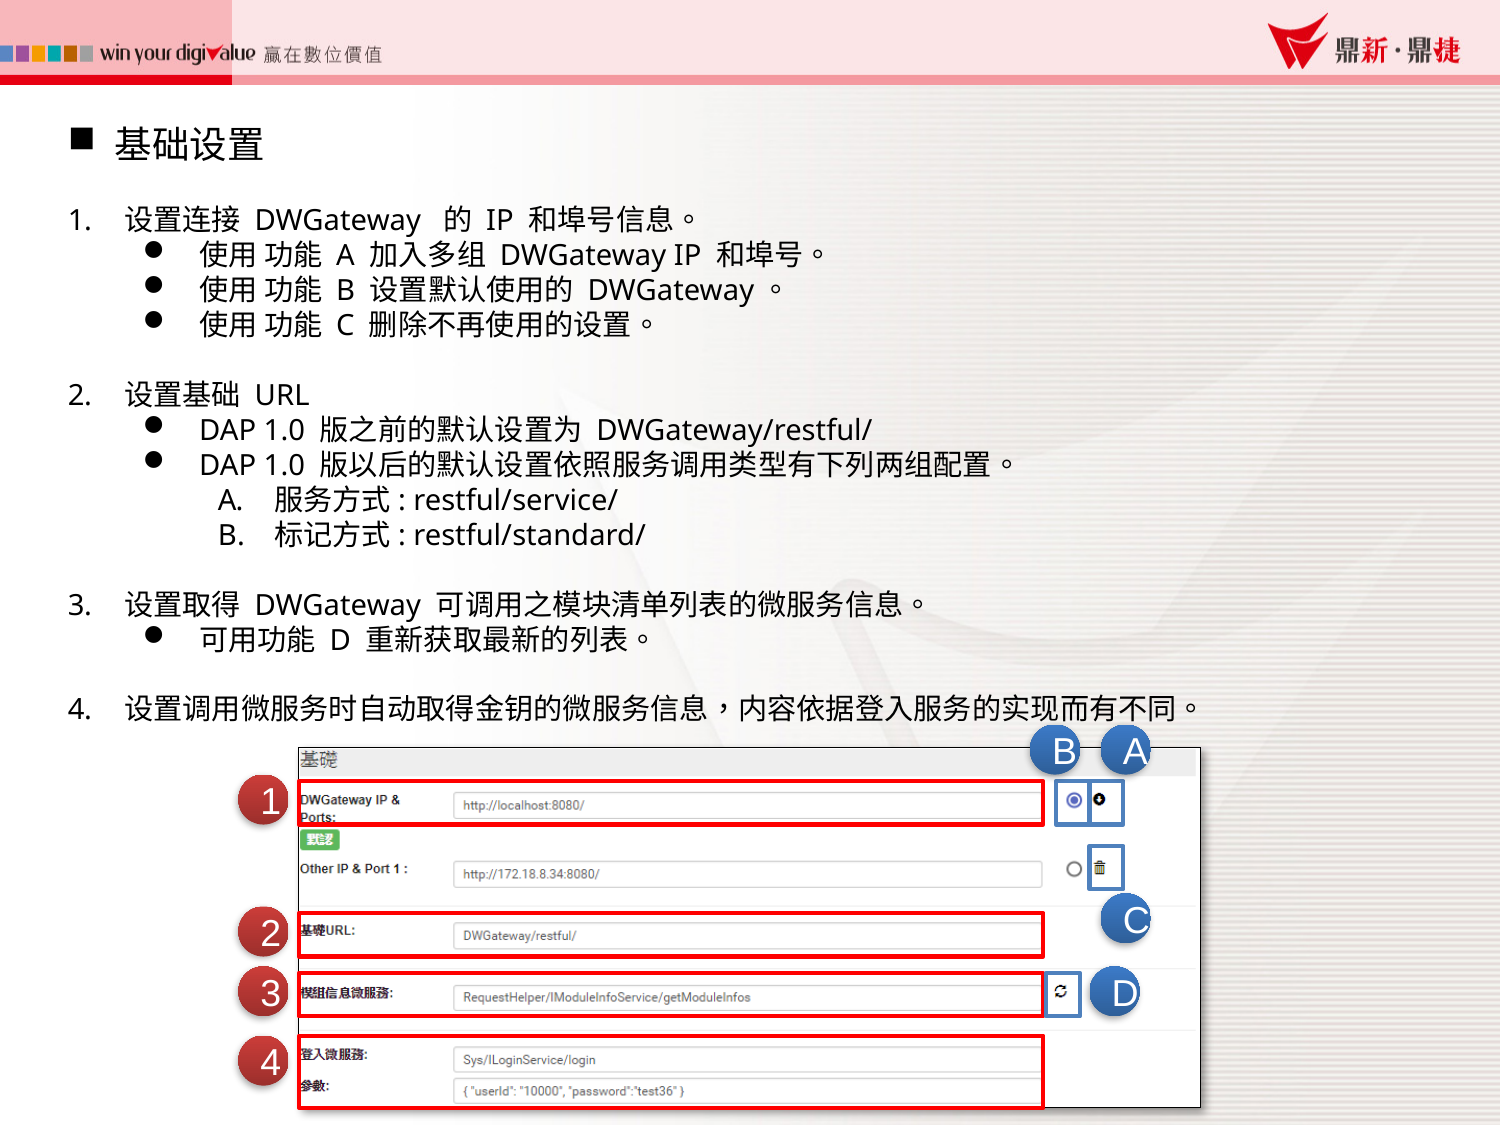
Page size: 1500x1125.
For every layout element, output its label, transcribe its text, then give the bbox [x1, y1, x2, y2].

text_box 基础设置 设置连接 DWGateway 的 IP 和埠号信息。 使用 功能 A 加入多组 DWGateway IP 和埠号。 使用 功能 B 设置默认使用的 DWGateway。 使用 功能 C 删除不再使用的设置。 设置基础 URL DAP 1.0 版之前的默认设置为 DWGateway/restful/ DAP 1.0 版以后的默认设置依照服务调用类型有下列两组配置。 服务方式: restful/service/ 标记方式: restful/standard/ 设置取得 DWGateway 可调用之模块清单列表的微服务信息。 可用功能 D 重新获取最新的列表。 设置调用微服务时自动取得金钥的微服务信息，内容依据登入服务的实现而有不同。 [53, 113, 1437, 811]
picture [0, 0, 1500, 1125]
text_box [238, 724, 1202, 1108]
